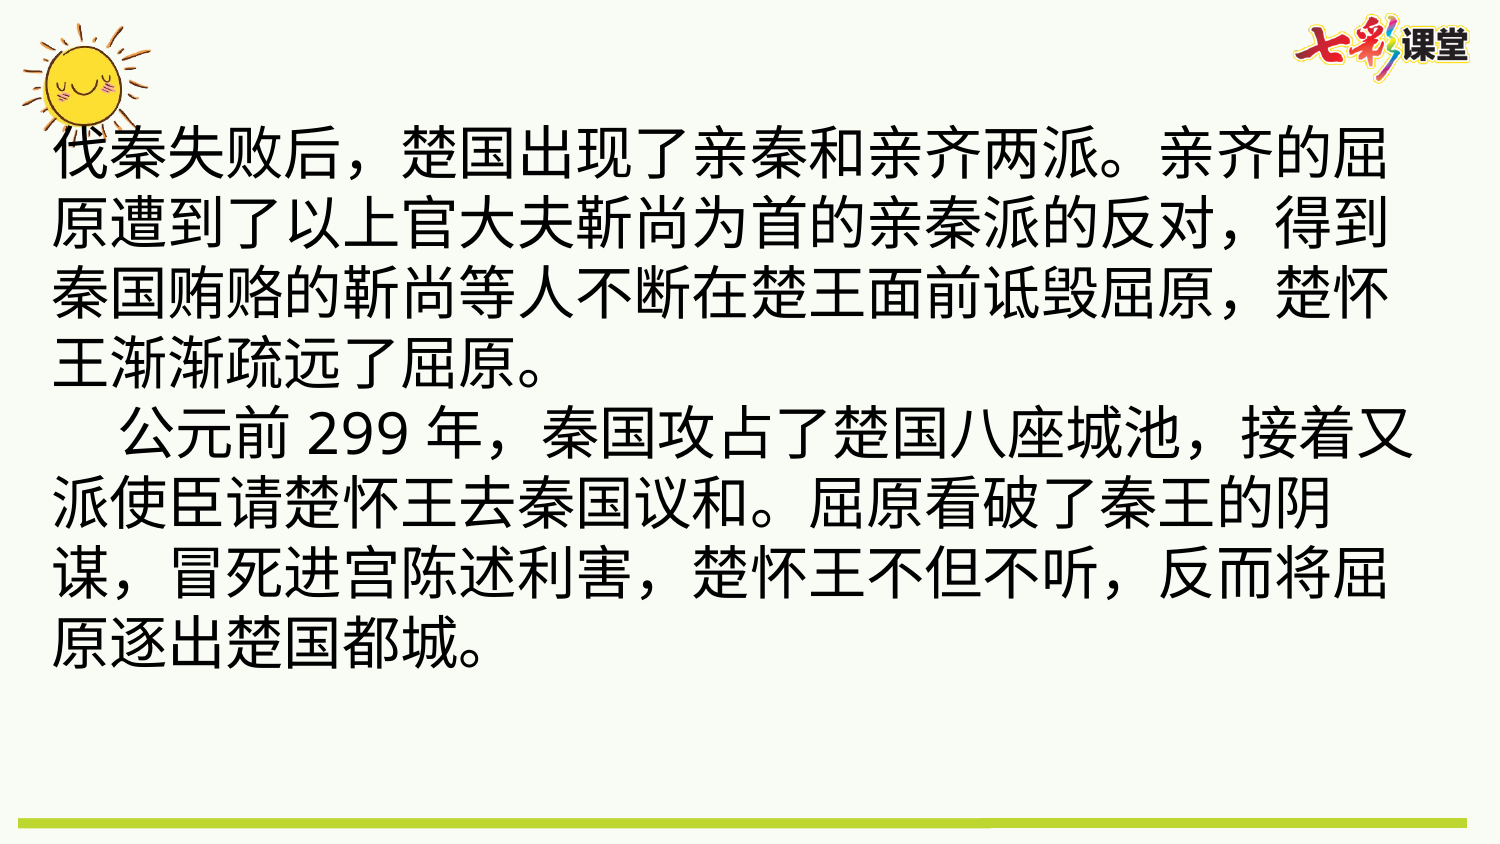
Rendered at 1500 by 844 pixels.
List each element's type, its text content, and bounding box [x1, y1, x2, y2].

picture [1291, 9, 1472, 87]
text_box 伐秦失败后，楚国出现了亲秦和亲齐两派。亲齐的屈原遭到了以上官大夫靳尚为首的亲秦派的反对，得到秦国贿赂的靳尚等人不断在楚王面前诋毁屈原，楚怀王渐渐疏远了屈原。 公元前299年，秦国攻占了楚国八座城池，接着又派使臣请楚怀王去秦国议和。屈原看破了秦王的阴谋，冒死进宫陈述利害，楚怀王不但不听，反而将屈原逐出楚国都城。 [36, 108, 1435, 684]
picture [0, 0, 173, 172]
picture [18, 771, 1467, 844]
